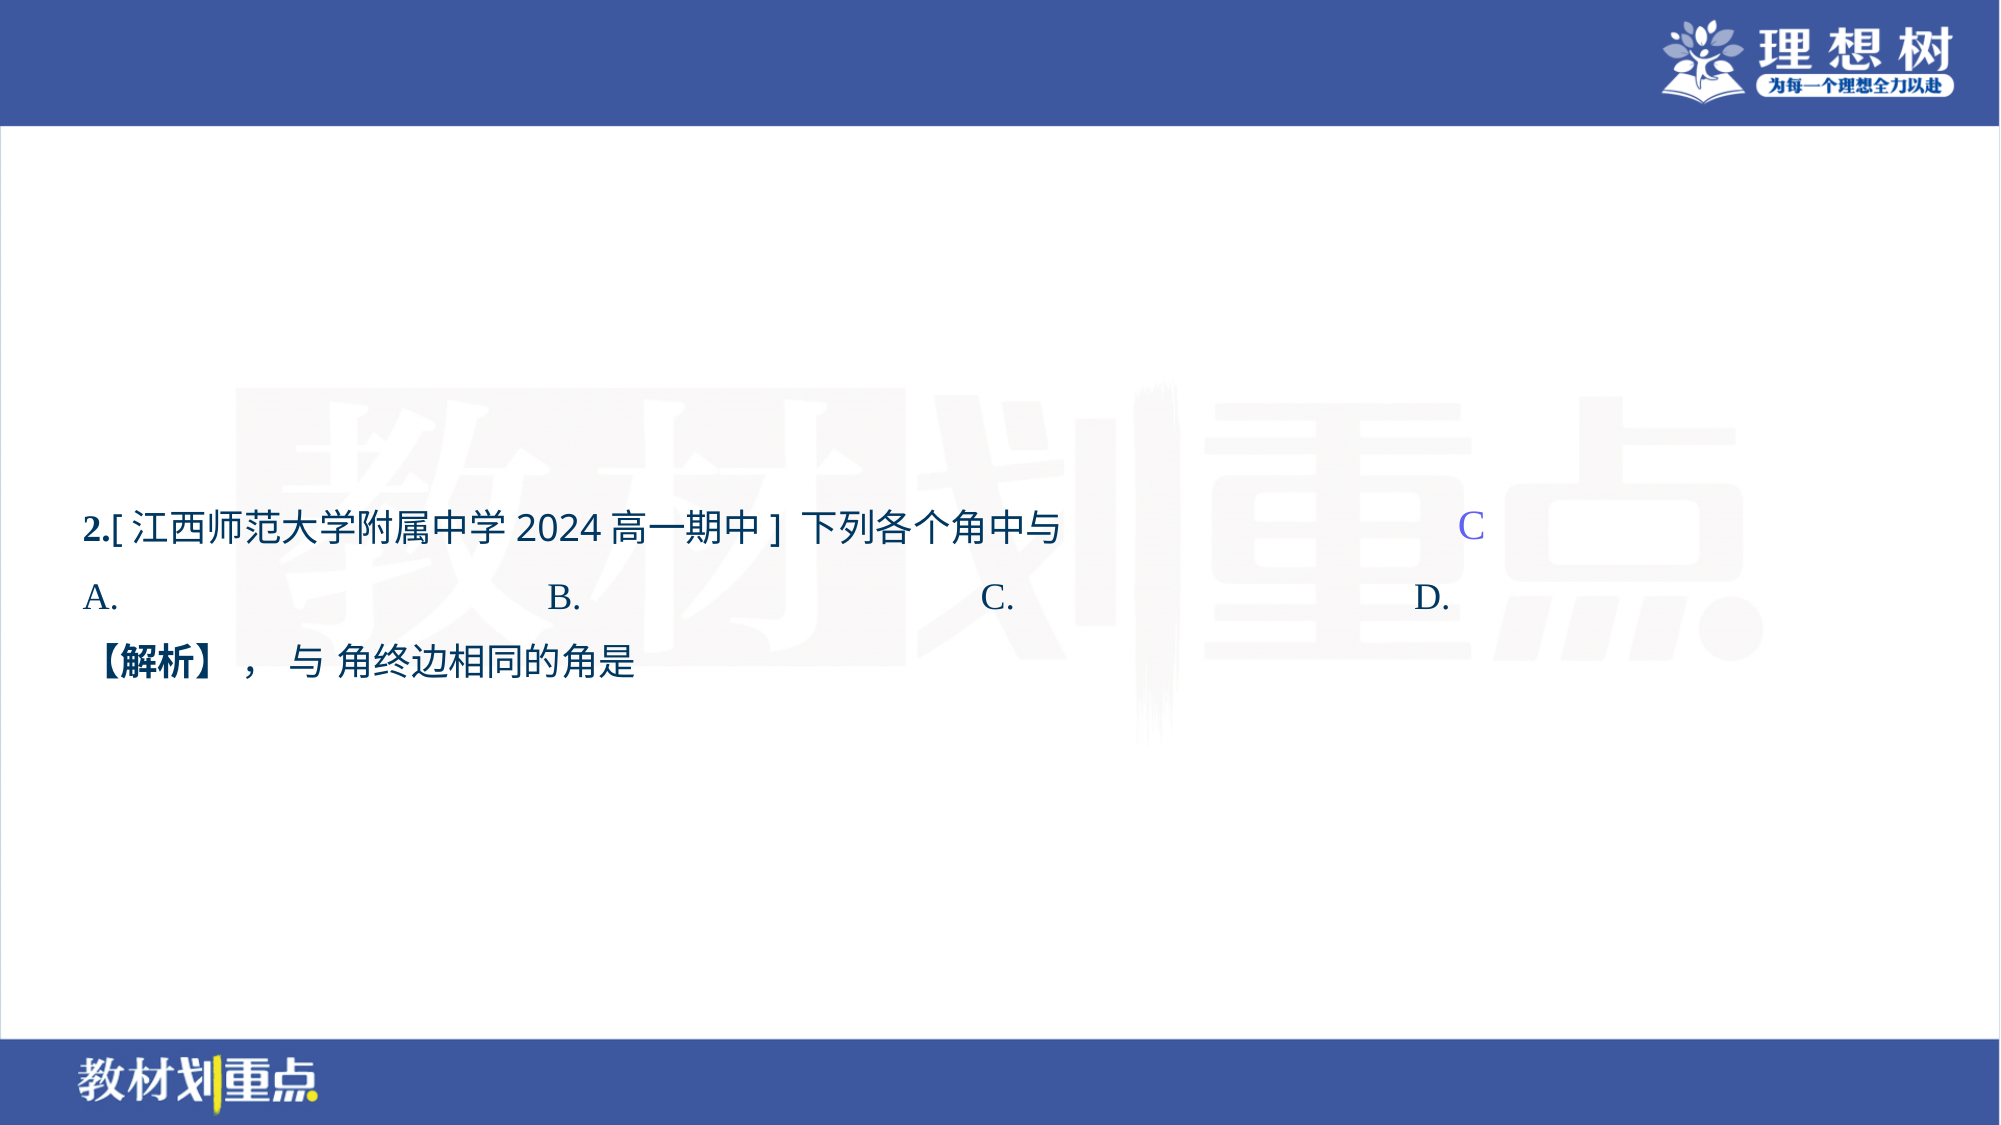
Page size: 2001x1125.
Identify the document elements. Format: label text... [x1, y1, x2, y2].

text_box C [1442, 496, 1501, 546]
picture [0, 0, 2000, 1125]
